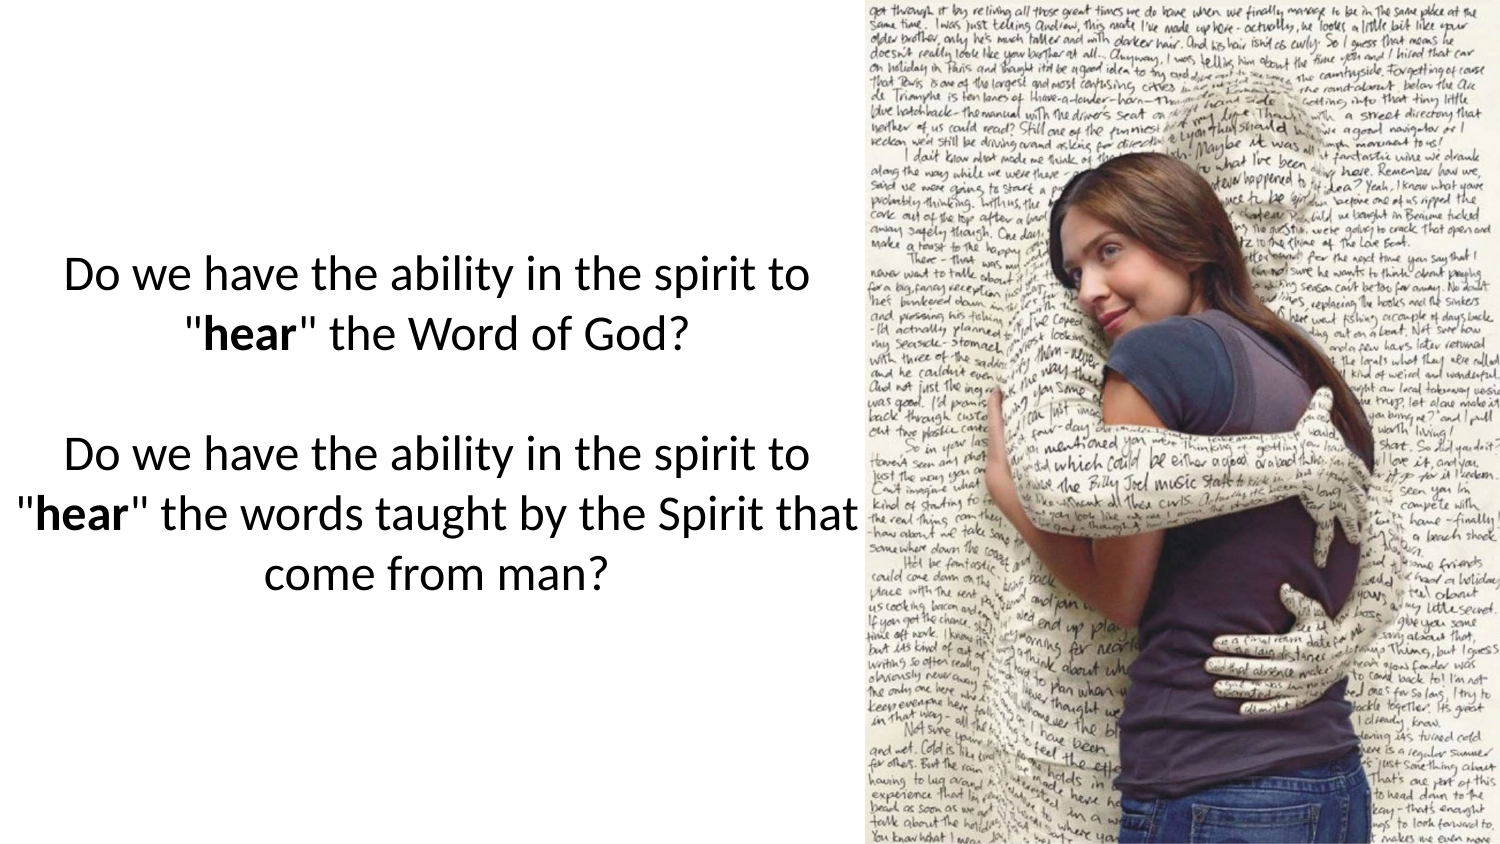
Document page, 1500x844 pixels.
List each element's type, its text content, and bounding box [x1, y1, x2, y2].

text_box Do we have the ability in the spirit to "hear" the Word of God? Do we have the ability in the spirit to "hear" the words taught by the Spirit that come from man? [0, 232, 859, 608]
picture [864, 0, 1500, 844]
